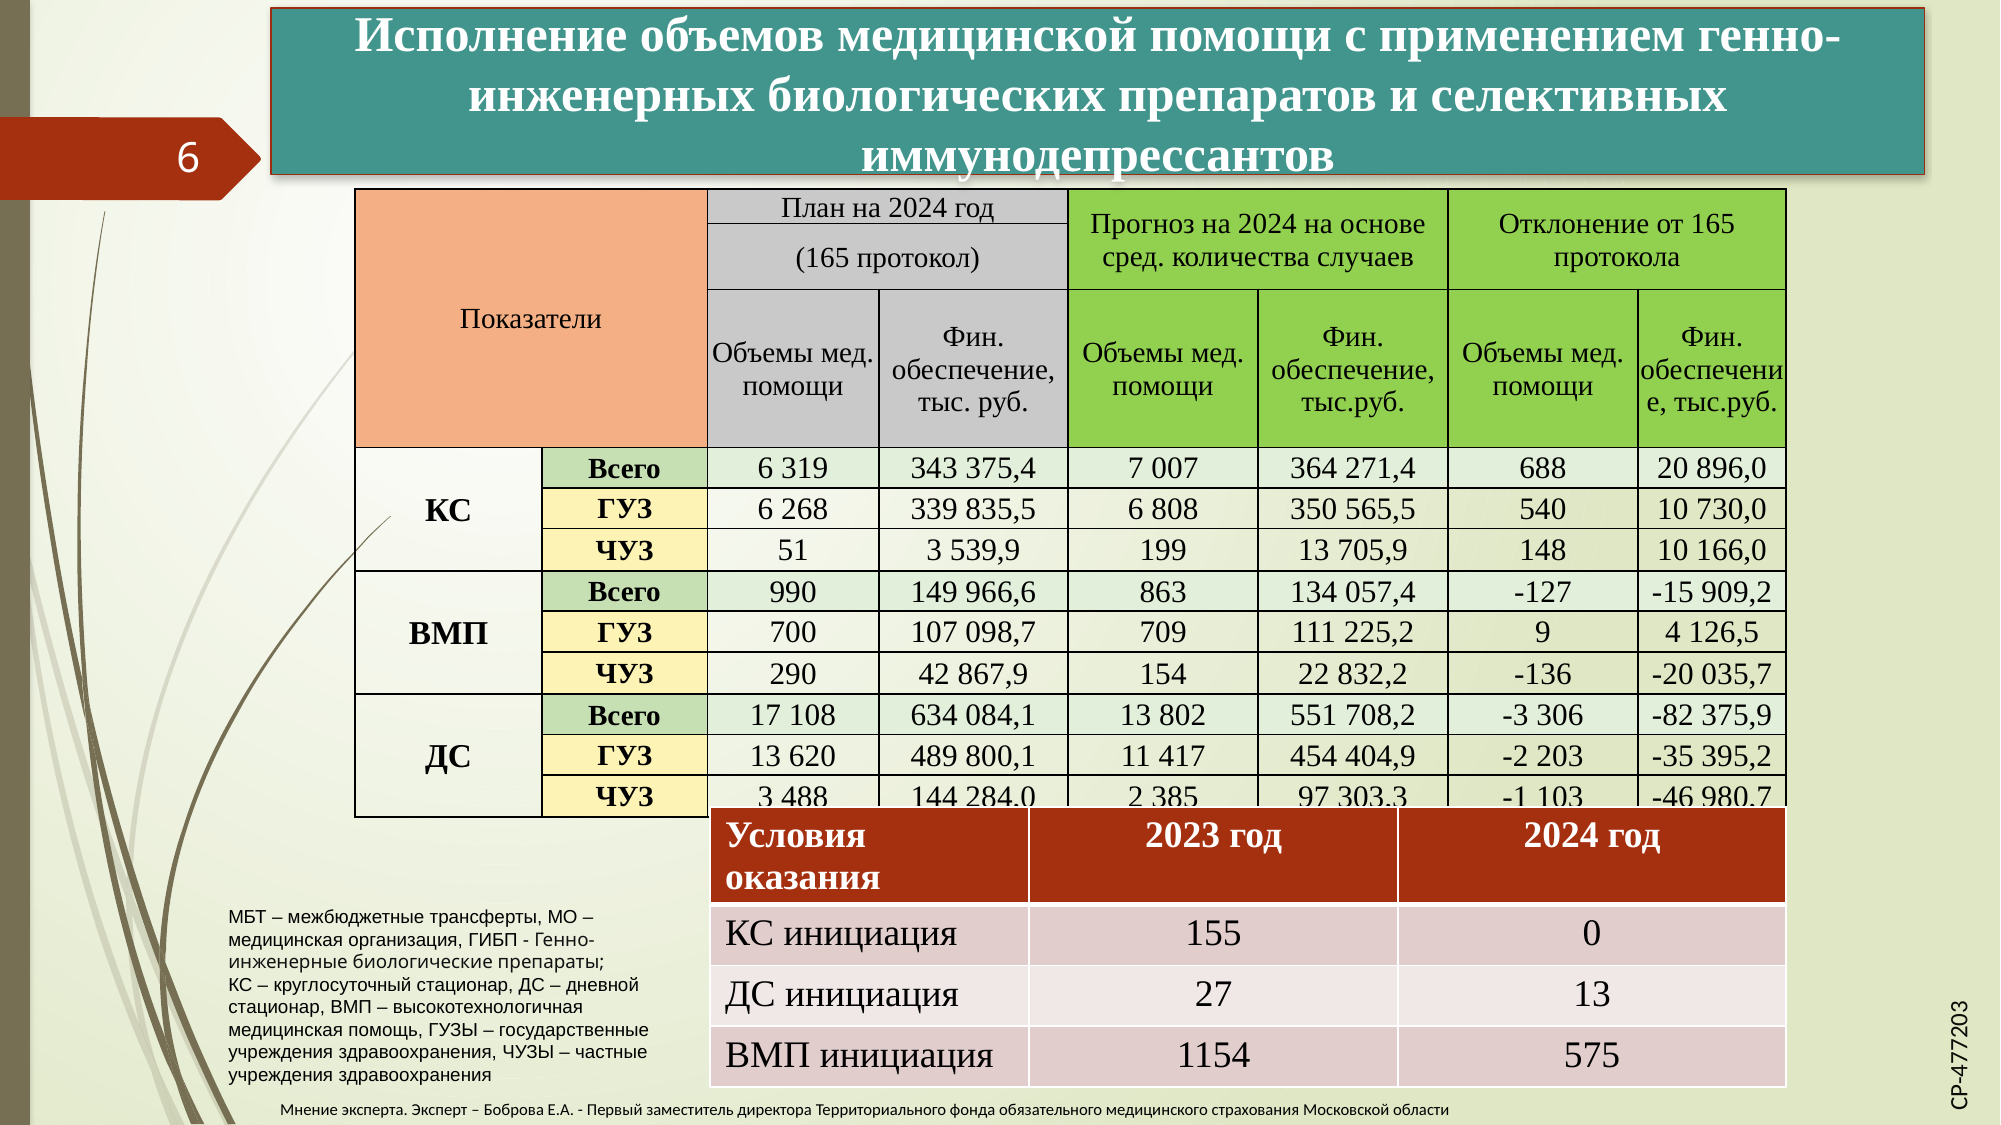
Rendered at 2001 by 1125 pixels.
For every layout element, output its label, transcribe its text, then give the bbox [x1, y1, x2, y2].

table_cell 22 832,2 [1259, 653, 1447, 693]
table_cell 97 303,3 [1259, 776, 1447, 806]
table_cell 17 108 [708, 695, 878, 734]
table_cell -127 [1449, 572, 1637, 610]
table_header 2023 год [1030, 808, 1397, 902]
table_cell 454 404,9 [1259, 735, 1447, 774]
table_cell -2 203 [1449, 735, 1637, 774]
table_cell 10 166,0 [1639, 529, 1785, 570]
slide_number 6 [87, 129, 216, 190]
text_box CP-477203 [1935, 899, 1980, 1125]
table_cell Объемы мед. помощи [708, 290, 878, 447]
table_cell 2 385 [1069, 776, 1257, 806]
table_cell -136 [1449, 653, 1637, 693]
table_cell Фин. обеспечение, тыс.руб. [1259, 290, 1447, 447]
table_cell 111 225,2 [1259, 612, 1447, 651]
table_cell 51 [708, 529, 878, 570]
table_cell 1154 [1030, 1027, 1397, 1086]
table_cell 709 [1069, 612, 1257, 651]
table_cell 11 417 [1069, 735, 1257, 774]
table_cell 551 708,2 [1259, 695, 1447, 734]
table_cell 9 [1449, 612, 1637, 651]
table_cell Фин. обеспечение, тыс. руб. [880, 290, 1067, 447]
table_cell Всего [543, 572, 707, 610]
table_cell 700 [708, 612, 878, 651]
table_header План на 2024 год [708, 190, 1067, 223]
table_cell 3 488 [708, 776, 878, 816]
table_cell 134 057,4 [1259, 572, 1447, 610]
table_cell 155 [1030, 907, 1397, 965]
table_cell 13 705,9 [1259, 529, 1447, 570]
table_cell -35 395,2 [1639, 735, 1785, 774]
table_cell ЧУЗ [543, 653, 707, 693]
table_cell 149 966,6 [880, 572, 1067, 610]
table_cell 364 271,4 [1259, 448, 1447, 487]
table_cell 575 [1399, 1027, 1785, 1086]
table_cell ДС инициация [711, 966, 1028, 1025]
table_cell КС [356, 448, 541, 570]
table_cell 13 620 [708, 735, 878, 774]
table_cell 10 730,0 [1639, 489, 1785, 528]
table_cell 343 375,4 [880, 448, 1067, 487]
table_cell ВМП инициация [711, 1027, 1028, 1086]
table_header Показатели [356, 190, 707, 447]
table_cell 540 [1449, 489, 1637, 528]
table_cell 27 [1030, 966, 1397, 1025]
table_cell 13 [1399, 966, 1785, 1025]
table_cell 0 [1399, 907, 1785, 965]
table_cell 6 808 [1069, 489, 1257, 528]
table_cell -1 103 [1449, 776, 1637, 806]
text_box Мнение эксперта. Эксперт – Боброва Е.А. - Первый заместитель директора Территориального фонда обязательного медицинского страхования Московской области [265, 1091, 1641, 1125]
table_cell Объемы мед. помощи [1449, 290, 1637, 447]
table_cell Объемы мед. помощи [1069, 290, 1257, 447]
table_cell 3 539,9 [880, 529, 1067, 570]
table_cell ГУЗ [543, 489, 707, 528]
table_header 2024 год [1399, 808, 1785, 902]
table_cell 20 896,0 [1639, 448, 1785, 487]
table_cell -20 035,7 [1639, 653, 1785, 693]
table_cell ЧУЗ [543, 776, 707, 816]
table_cell 6 268 [708, 489, 878, 528]
table_header Отклонение от 165 протокола [1449, 190, 1785, 289]
table_cell Всего [543, 695, 707, 734]
table_cell ГУЗ [543, 735, 707, 774]
table_cell -3 306 [1449, 695, 1637, 734]
table_cell 42 867,9 [880, 653, 1067, 693]
table_cell ЧУЗ [543, 529, 707, 570]
table_cell 144 284,0 [880, 776, 1067, 806]
table_cell 688 [1449, 448, 1637, 487]
table_cell 990 [708, 572, 878, 610]
table_cell -15 909,2 [1639, 572, 1785, 610]
table_cell 107 098,7 [880, 612, 1067, 651]
table_cell ДС [356, 695, 541, 816]
text_box МБТ – межбюджетные трансферты, МО – медицинская организация, ГИБП - Генно-инженерные биологические препараты; КС – круглосуточный стационар, ДС – дневной стационар, ВМП – высокотехнологичная медицинская помощь, ГУЗЫ – государственные учреждения здравоохранения, ЧУЗЫ – частные учреждения здравоохранения [213, 897, 710, 1093]
table_cell ВМП [356, 572, 541, 693]
table_cell 863 [1069, 572, 1257, 610]
table_cell ГУЗ [543, 612, 707, 651]
table_cell 13 802 [1069, 695, 1257, 734]
table_header Условия оказания [711, 808, 1028, 902]
table_cell -82 375,9 [1639, 695, 1785, 734]
table_cell 148 [1449, 529, 1637, 570]
table_cell 290 [708, 653, 878, 693]
table_cell 350 565,5 [1259, 489, 1447, 528]
table_cell (165 протокол) [708, 224, 1067, 289]
table_cell 199 [1069, 529, 1257, 570]
table_cell Фин. обеспечение, тыс.руб. [1639, 290, 1785, 447]
text_box Исполнение объемов медицинской помощи с применением генно-инженерных биологических препаратов и селективных иммунодепрессантов [270, 7, 1925, 175]
table_cell 7 007 [1069, 448, 1257, 487]
table_cell 4 126,5 [1639, 612, 1785, 651]
table_cell 154 [1069, 653, 1257, 693]
table_header Прогноз на 2024 на основе сред. количества случаев [1069, 190, 1447, 289]
table_cell 634 084,1 [880, 695, 1067, 734]
table_cell -46 980,7 [1639, 776, 1785, 806]
table_cell 339 835,5 [880, 489, 1067, 528]
table_cell Всего [543, 448, 707, 487]
table_cell 6 319 [708, 448, 878, 487]
table_cell КС инициация [711, 907, 1028, 965]
table_cell 489 800,1 [880, 735, 1067, 774]
